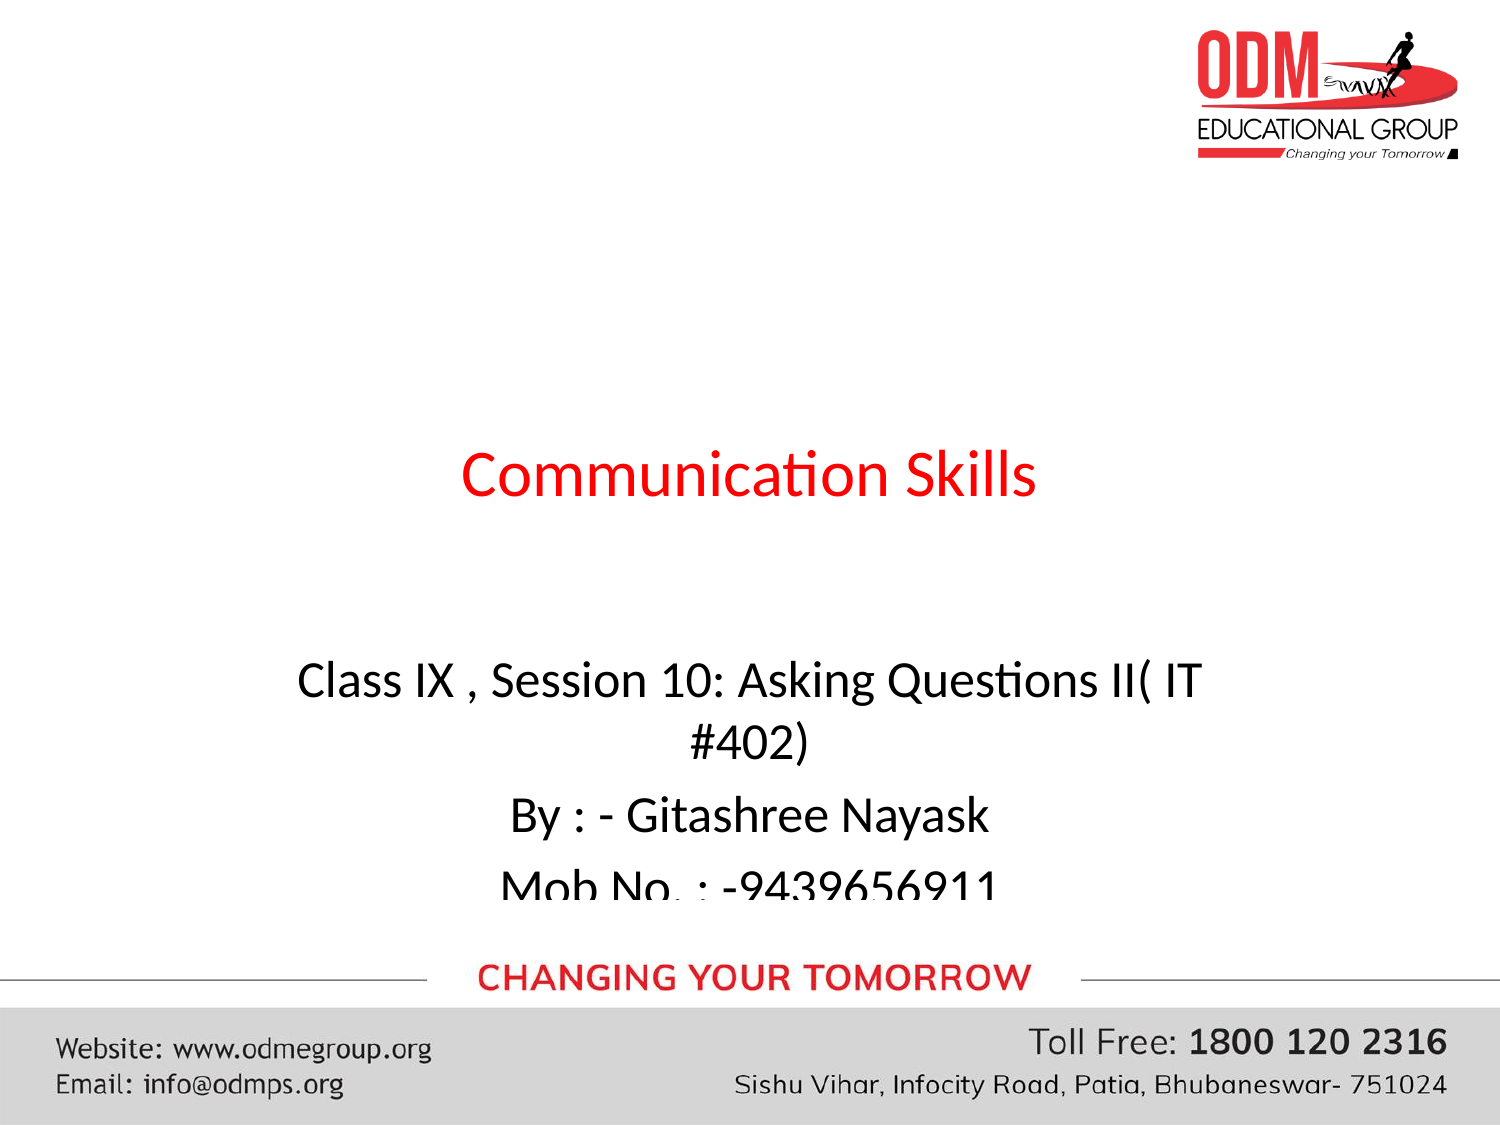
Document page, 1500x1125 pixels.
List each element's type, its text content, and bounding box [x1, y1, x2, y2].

picture [1198, 30, 1458, 160]
title Communication Skills [112, 349, 1388, 591]
subtitle Class IX , Session 10: Asking Questions II( IT #402) By : - Gitashree Nayask Mob No. : -9439656911 [225, 637, 1275, 899]
picture [0, 900, 1500, 1125]
